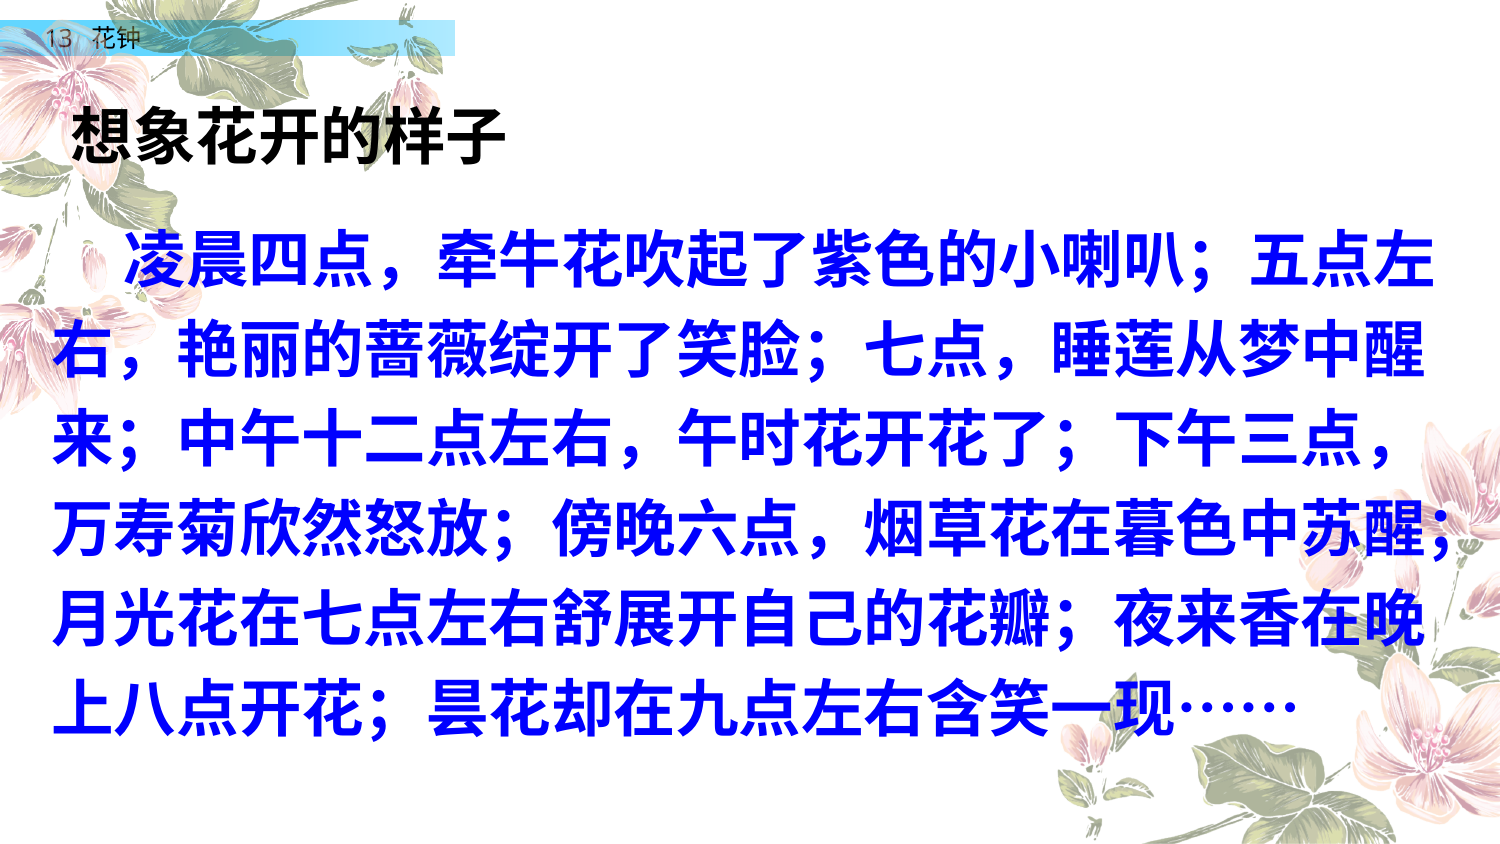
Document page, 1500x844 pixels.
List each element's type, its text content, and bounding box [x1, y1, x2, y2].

picture [0, 180, 443, 422]
picture [1058, 422, 1500, 844]
text_box 想象花开的样子 [0, 75, 1296, 180]
text_box 凌晨四点，牵牛花吹起了紫色的小喇叭；五点左右，艳丽的蔷薇绽开了笑脸；七点，睡莲从梦中醒来；中午十二点左右，午时花开花了；下午三点，万寿菊欣然怒放；傍晚六点，烟草花在暮色中苏醒；月光花在七点左右舒展开自己的花瓣；夜来香在晚上八点开花；昙花却在九点左右含笑一现…… [36, 197, 1455, 752]
picture [0, 0, 443, 75]
